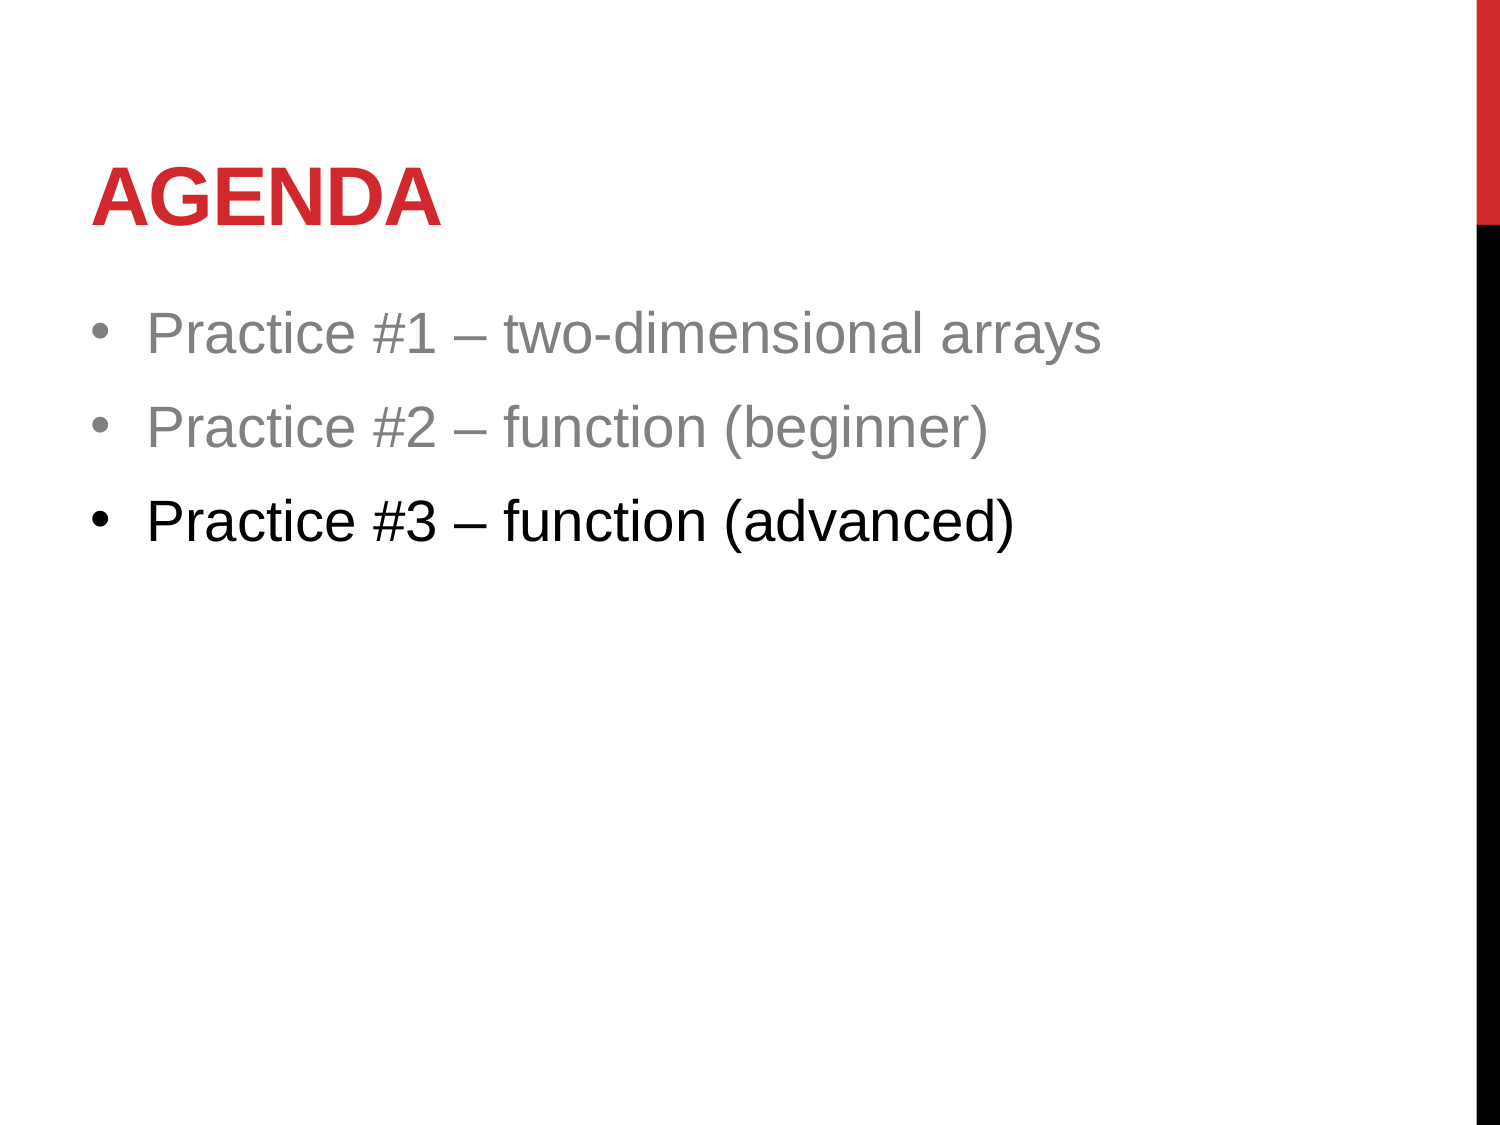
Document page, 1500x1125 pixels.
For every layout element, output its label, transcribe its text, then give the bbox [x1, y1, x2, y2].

list Practice #1 – two-dimensional arrays Practice #2 – function (beginner) Practice #3 – function (advanced) [75, 287, 1325, 1005]
title Agenda [75, 25, 1025, 250]
